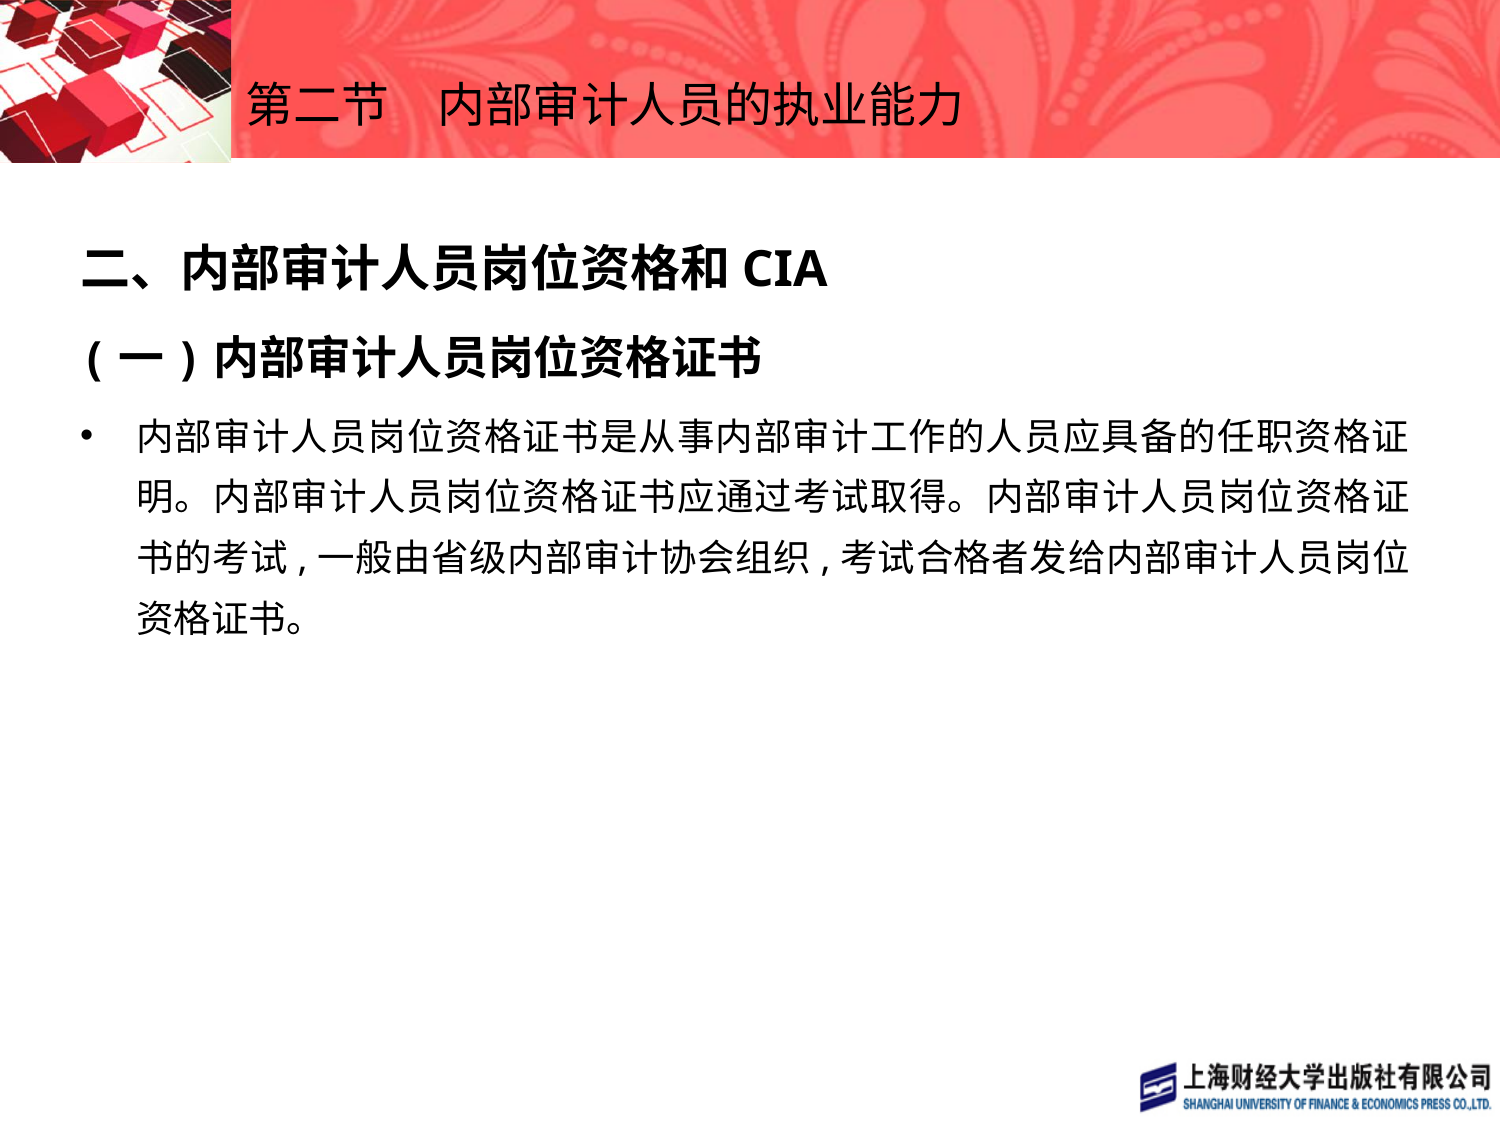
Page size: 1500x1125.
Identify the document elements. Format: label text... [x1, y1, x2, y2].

list 二、内部审计人员岗位资格和CIA (一)内部审计人员岗位资格证书 内部审计人员岗位资格证书是从事内部审计工作的人员应具备的任职资格证明。内部审计人员岗位资格证书应通过考试取得。内部审计人员岗位资格证书的考试,一般由省级内部审计协会组织,考试合格者发给内部审计人员岗位资格证书。 [64, 208, 1425, 1047]
title 第二节 内部审计人员的执业能力 [230, 45, 1461, 161]
picture [1139, 1058, 1495, 1118]
